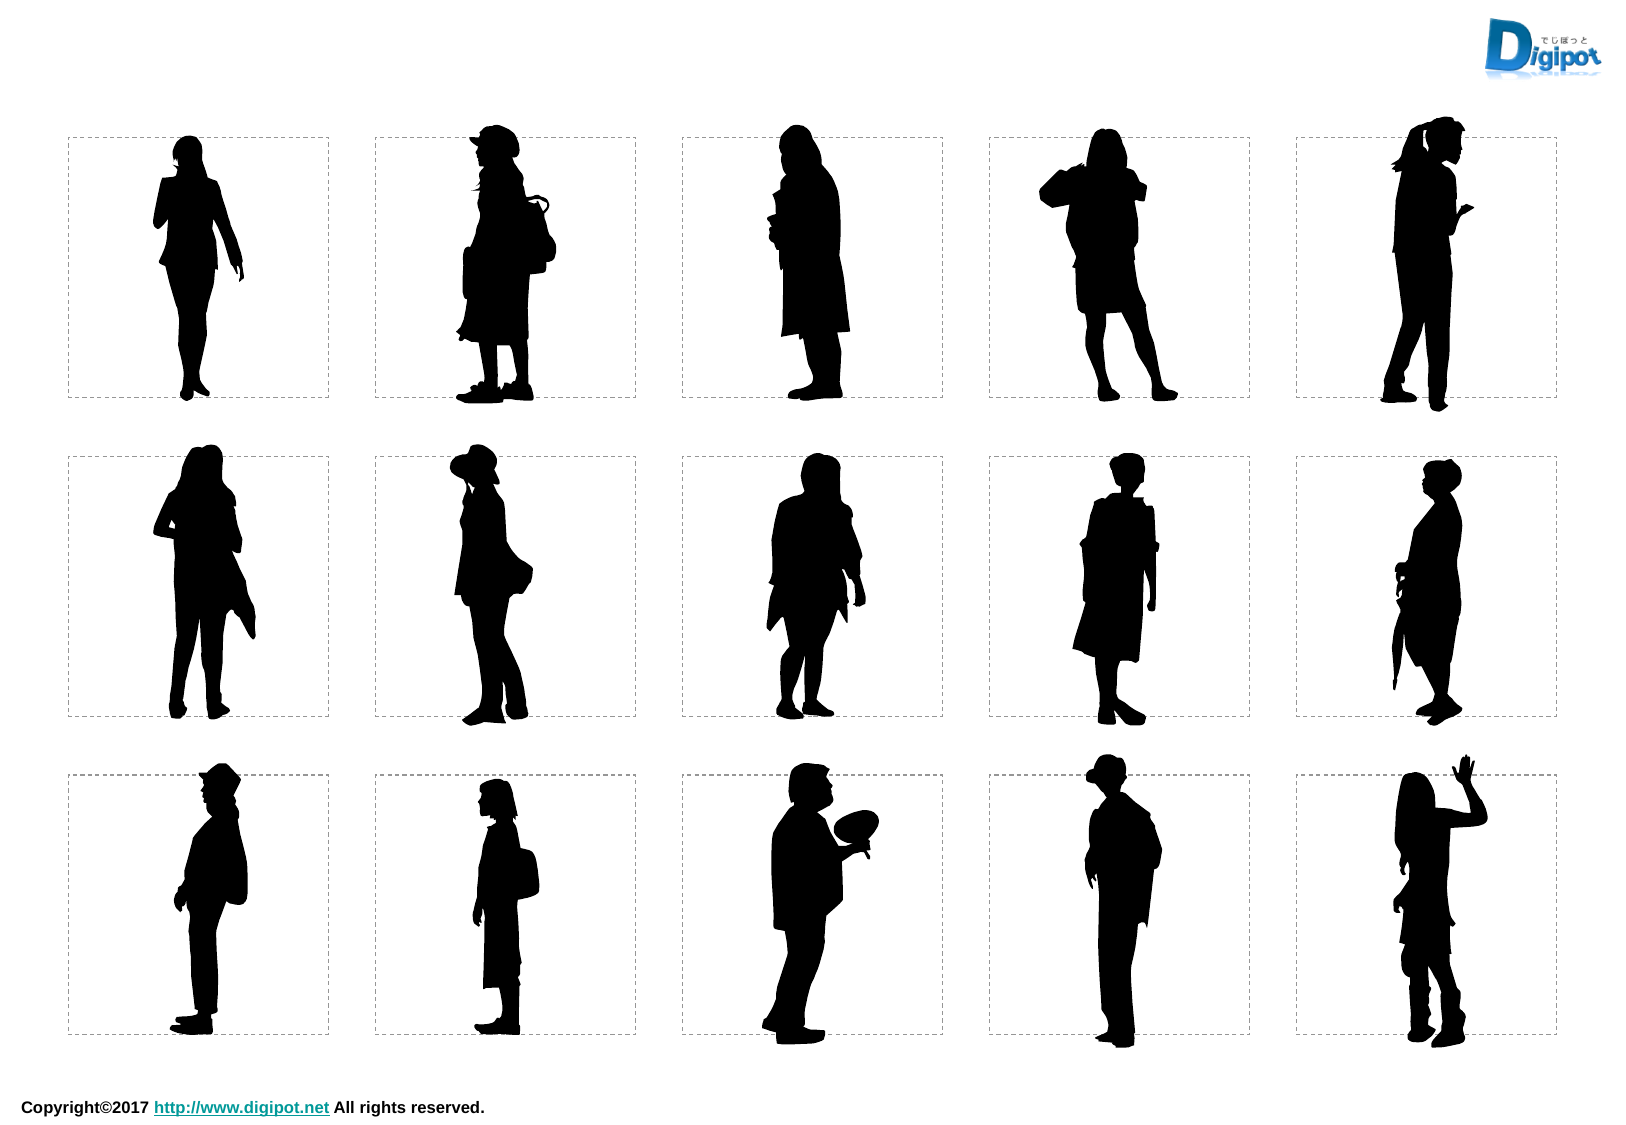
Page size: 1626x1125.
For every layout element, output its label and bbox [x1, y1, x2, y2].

text_box [1393, 754, 1488, 1048]
text_box [767, 124, 851, 401]
text_box [1391, 459, 1463, 726]
text_box [766, 453, 866, 720]
text_box [456, 124, 557, 404]
picture [1485, 18, 1602, 82]
text_box [1084, 754, 1163, 1048]
text_box [1039, 128, 1178, 402]
text_box [153, 444, 256, 720]
text_box [762, 763, 879, 1045]
text_box [169, 763, 248, 1035]
text_box [153, 135, 244, 401]
text_box [472, 778, 540, 1035]
text_box [449, 444, 533, 726]
text_box [1072, 453, 1160, 726]
text_box [1380, 116, 1475, 412]
